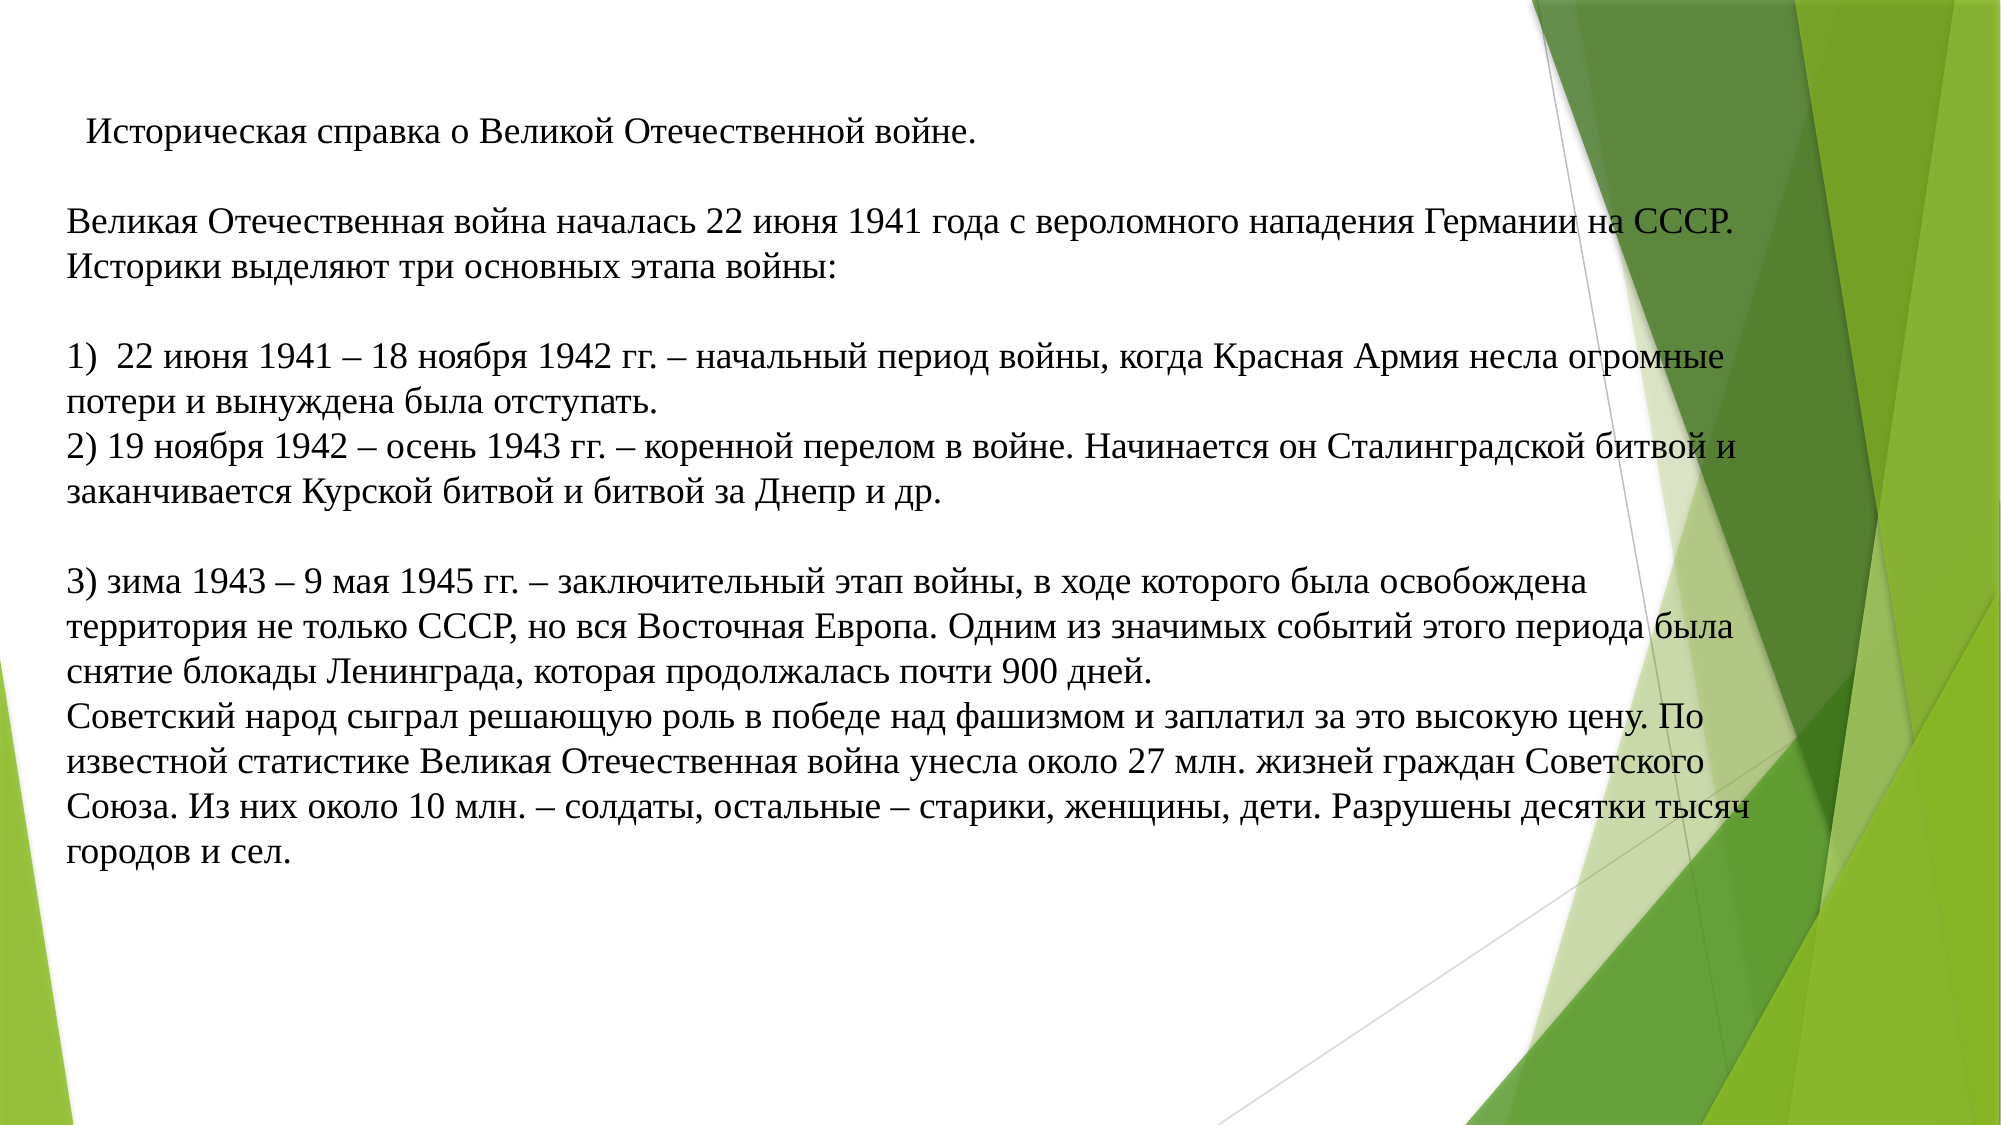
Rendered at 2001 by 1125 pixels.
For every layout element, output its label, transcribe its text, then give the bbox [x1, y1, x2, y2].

text_box Историческая справка о Великой Отечественной войне. Великая Отечественная война началась 22 июня 1941 года с вероломного нападения Германии на СССР. Историки выделяют три основных этапа войны: 1) 22 июня 1941 – 18 ноября 1942 гг. – начальный период войны, когда Красная Армия несла огромные потери и вынуждена была отступать. 2) 19 ноября 1942 – осень 1943 гг. – коренной перелом в войне. Начинается он Сталинградской битвой и заканчивается Курской битвой и битвой за Днепр и др. 3) зима 1943 – 9 мая 1945 гг. – заключительный этап войны, в ходе которого была освобождена территория не только СССР, но вся Восточная Европа. Одним из значимых событий этого периода была снятие блокады Ленинграда, которая продолжалась почти 900 дней. Советский народ сыграл решающую роль в победе над фашизмом и заплатил за это высокую цену. По известной статистике Великая Отечественная война унесла около 27 млн. жизней граждан Советского Союза. Из них около 10 млн. – солдаты, остальные – старики, женщины, дети. Разрушены десятки тысяч городов и сел. [51, 0, 1779, 879]
